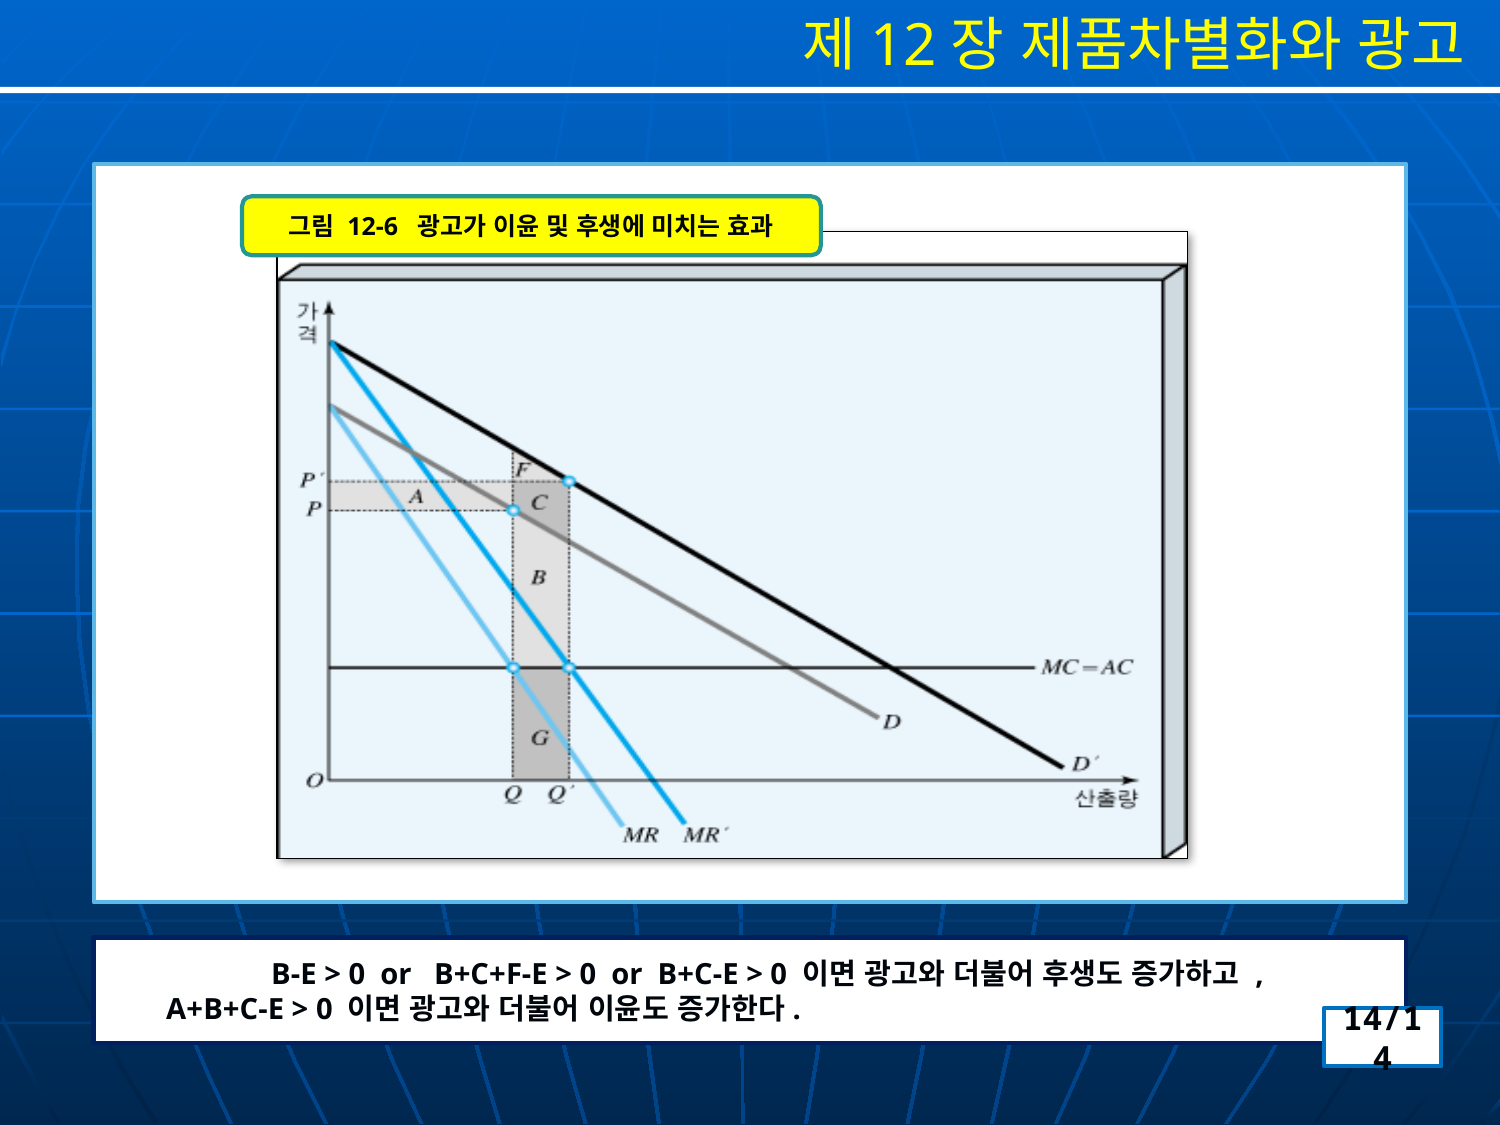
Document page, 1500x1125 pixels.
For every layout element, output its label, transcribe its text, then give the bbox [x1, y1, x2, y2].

text_box 그림 12-6 광고가 이윤 및 후생에 미치는 효과 [239, 194, 823, 258]
picture [277, 231, 1188, 858]
text_box 14/14 [1322, 1006, 1443, 1068]
text_box [713, 0, 1500, 143]
text_box B-E > 0 or B+C+F-E > 0 or B+C-E > 0 이면 광고와 더불어 후생도 증가하고 , A+B+C-E > 0 이면 광고와 더불어 이윤도 증가한다. [91, 935, 1408, 1045]
text_box [92, 162, 1408, 904]
